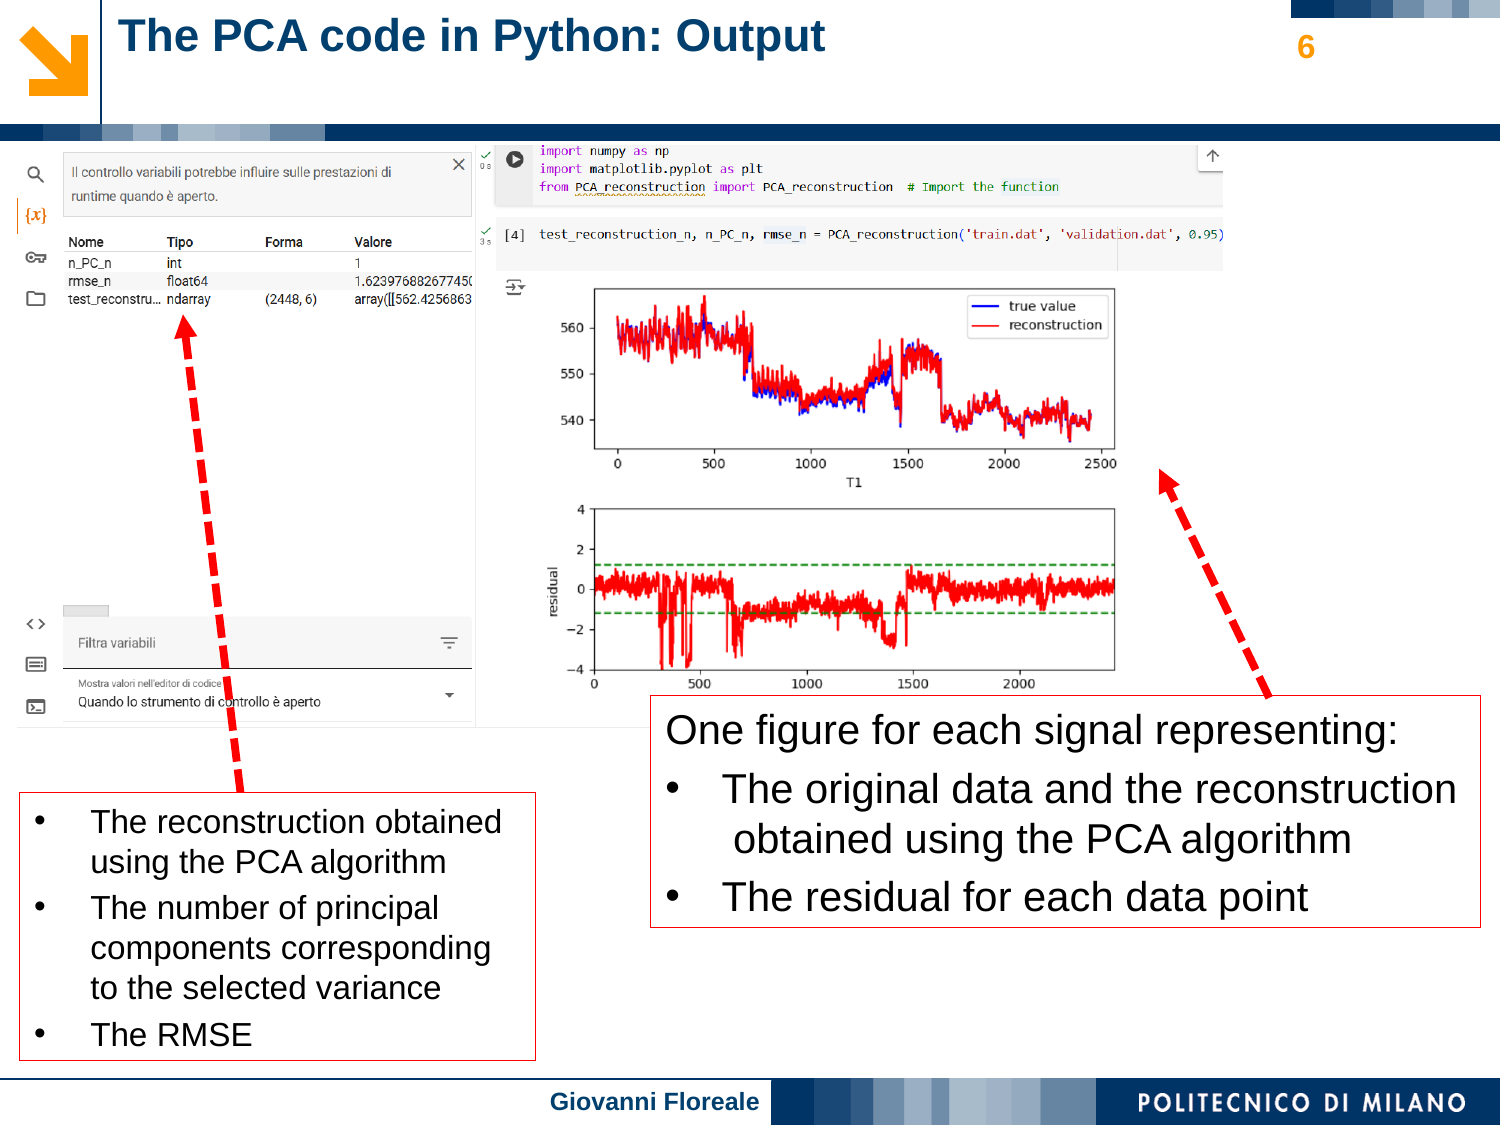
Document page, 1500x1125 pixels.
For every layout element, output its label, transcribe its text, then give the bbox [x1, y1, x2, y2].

text_box The reconstruction obtained using the PCA algorithm The number of principal components corresponding to the selected variance The RMSE [19, 792, 536, 1061]
picture [0, 1074, 1500, 1125]
text_box One figure for each signal representing: The original data and the reconstruction obtained using the PCA algorithm The residual for each data point [650, 695, 1481, 928]
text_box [182, 314, 241, 793]
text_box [1158, 468, 1270, 699]
slide_number 6 [1269, 24, 1493, 66]
picture [0, 0, 1500, 141]
title The PCA code in Python: Output [117, 5, 1094, 143]
picture [17, 145, 1223, 731]
